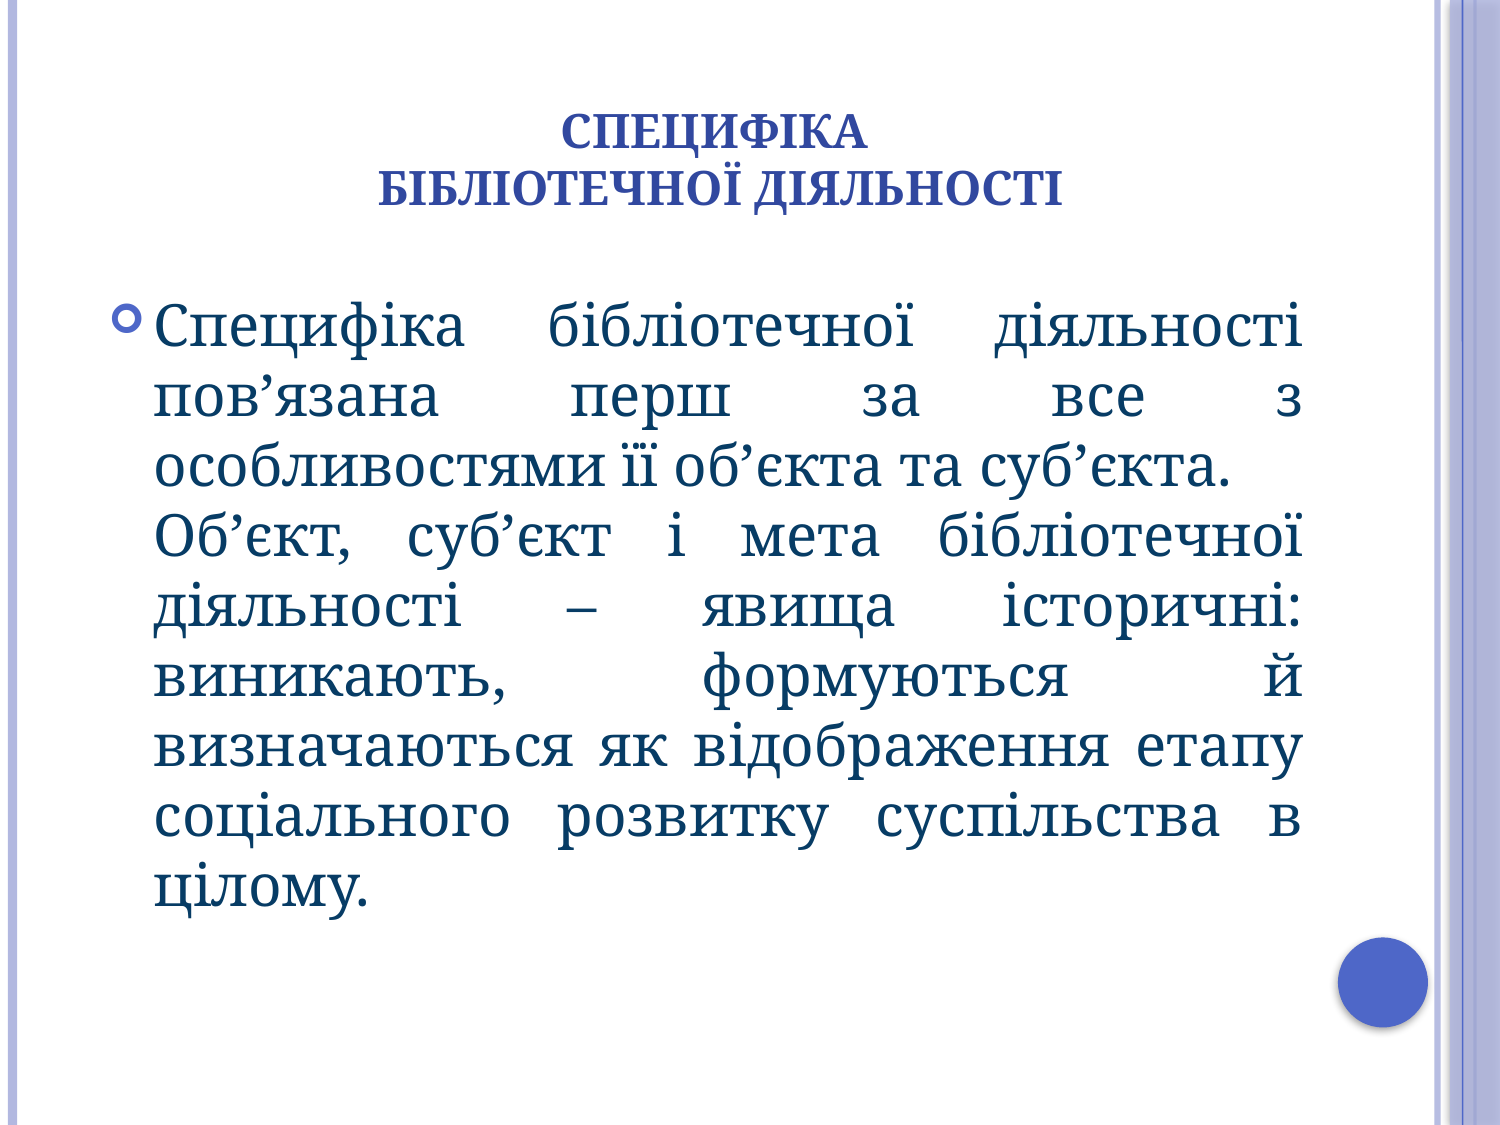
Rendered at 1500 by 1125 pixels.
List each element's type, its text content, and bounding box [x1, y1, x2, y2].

title Специфіка бібліотечної діяльності [210, 93, 1231, 223]
list Специфіка бібліотечної діяльності пов’язана перш за все з особливостями її об’єкта та суб’єкта. Об’єкт, суб’єкт і мета бібліотечної діяльності – явища історичні: виникають, формуються й визначаються як відображення етапу соціального розвитку суспільства в цілому. [93, 281, 1319, 941]
